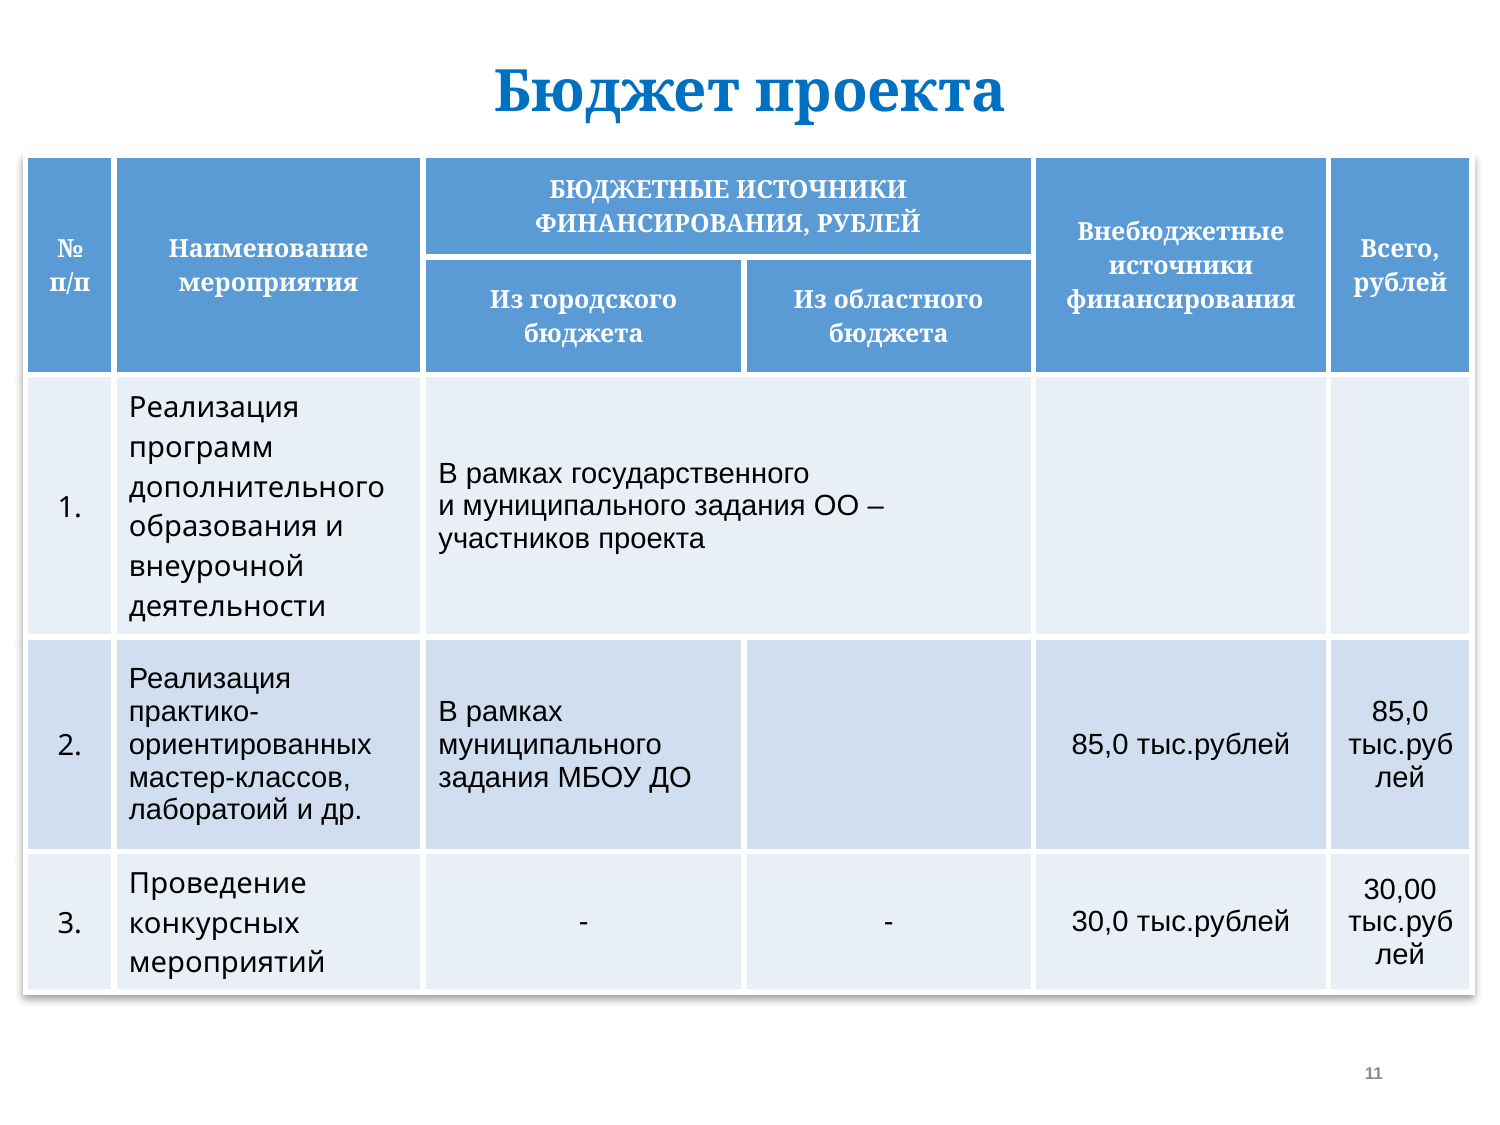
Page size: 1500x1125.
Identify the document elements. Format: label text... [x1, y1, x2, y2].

table_cell 2. [28, 640, 111, 849]
table_cell 30,0 тыс.рублей [1036, 854, 1326, 989]
table_cell 85,0 тыс.рублей [1331, 640, 1469, 849]
table_cell - [426, 854, 741, 989]
table_cell В рамках муниципального задания МБОУ ДО [426, 640, 741, 849]
table_cell [1036, 377, 1326, 634]
table_header Внебюджетные источники финансирования [1036, 158, 1326, 372]
table_cell [1331, 377, 1469, 634]
table_header № п/п [28, 158, 111, 372]
table_cell 30,00 тыс.рублей [1331, 854, 1469, 989]
table_header Всего, рублей [1331, 158, 1469, 372]
table_cell Из городского бюджета [426, 260, 741, 372]
table_header БЮДЖЕТНЫЕ ИСТОЧНИКИ ФИНАНСИРОВАНИЯ, РУБЛЕЙ [426, 158, 1031, 254]
table_cell Проведение конкурсных мероприятий [117, 854, 420, 989]
table_cell Из областного бюджета [747, 260, 1031, 372]
table_cell Реализация практико-ориентированных мастер-классов, лаборатоий и др. [117, 640, 420, 849]
table_cell В рамках государственного и муниципального задания ОО – участников проекта [426, 377, 1031, 634]
table_cell 1. [28, 377, 111, 634]
table_cell 3. [28, 854, 111, 989]
table_cell Реализация программ дополнительного образования и внеурочной деятельности [117, 377, 420, 634]
text_box Бюджет проекта [430, 19, 1070, 152]
table_cell [747, 640, 1031, 849]
table_cell 85,0 тыс.рублей [1036, 640, 1326, 849]
slide_number 11 [1060, 1042, 1398, 1103]
table_cell - [747, 854, 1031, 989]
table_header Наименование мероприятия [117, 158, 420, 372]
